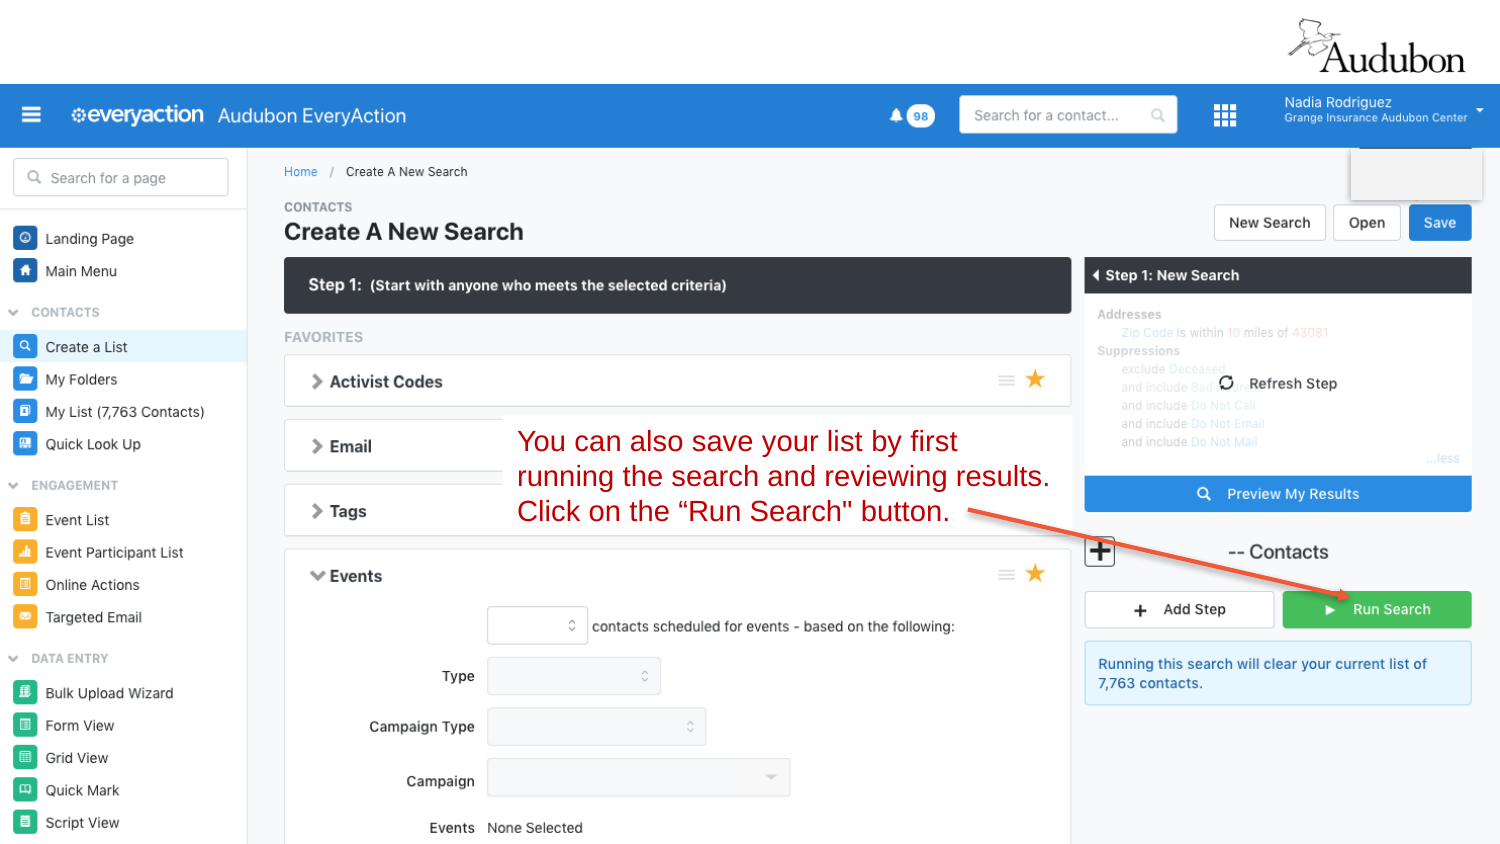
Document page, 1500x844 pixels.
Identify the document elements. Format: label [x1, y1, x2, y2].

text_box [967, 509, 1352, 598]
picture [0, 84, 1500, 844]
picture [1287, 18, 1466, 73]
